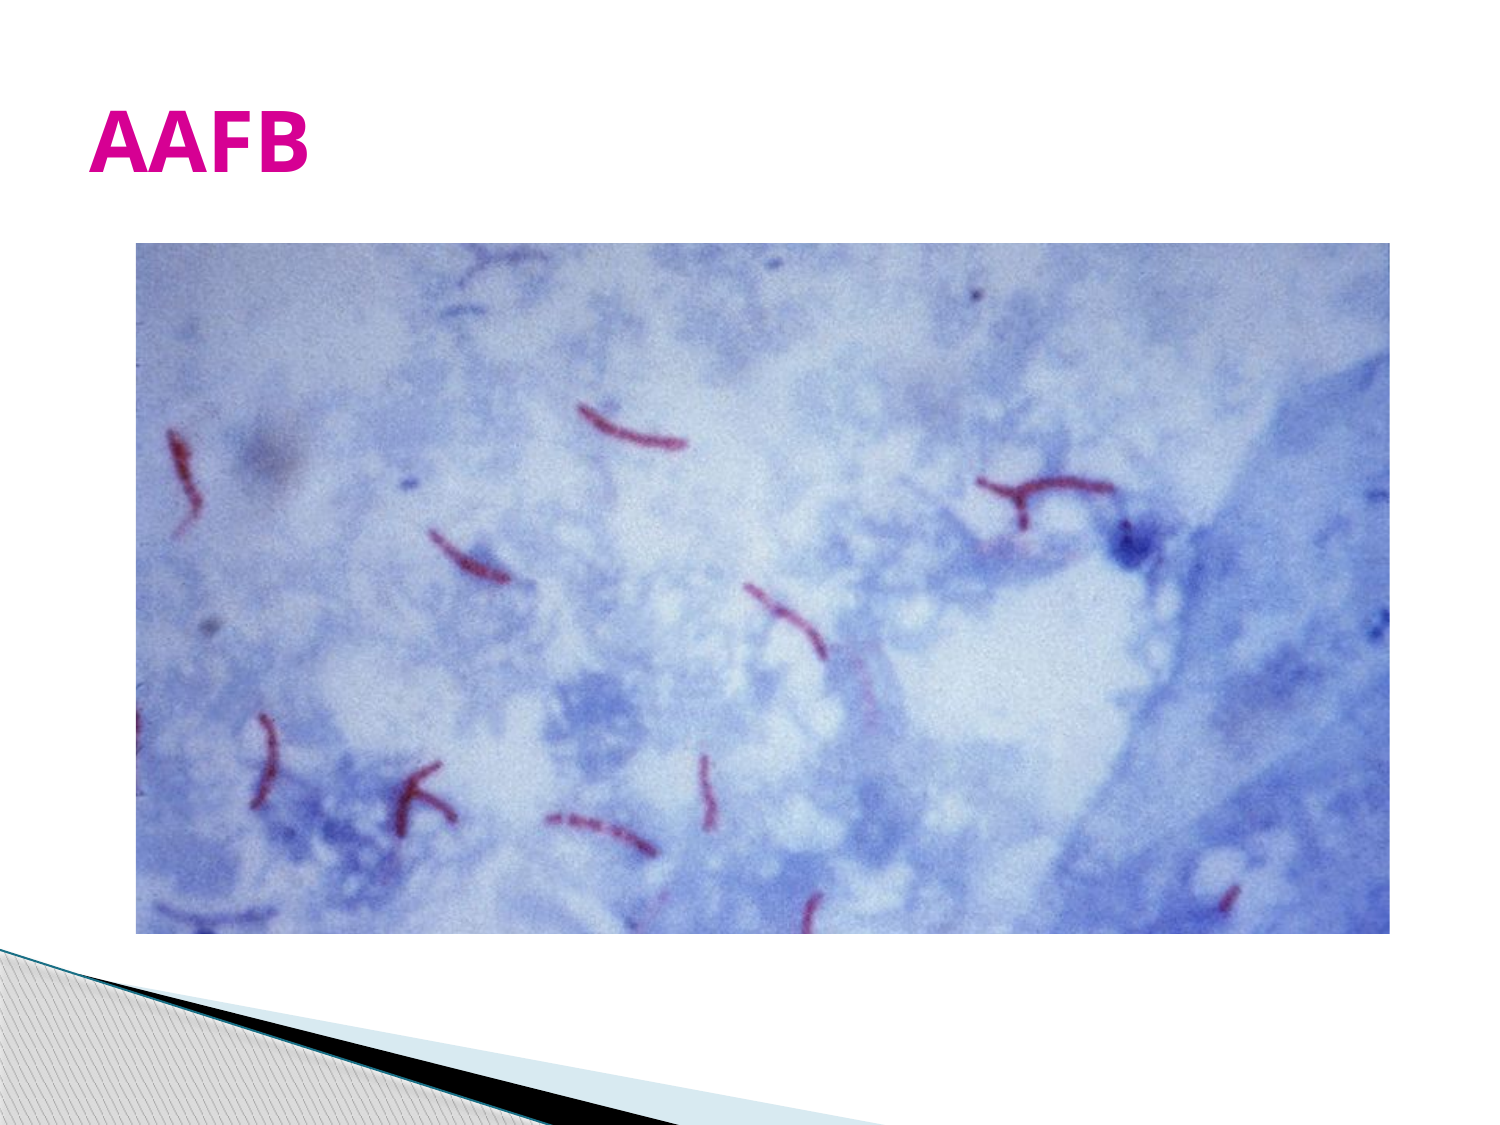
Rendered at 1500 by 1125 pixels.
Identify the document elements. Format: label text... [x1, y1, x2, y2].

title AAFB [75, 45, 1425, 233]
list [135, 243, 1390, 934]
